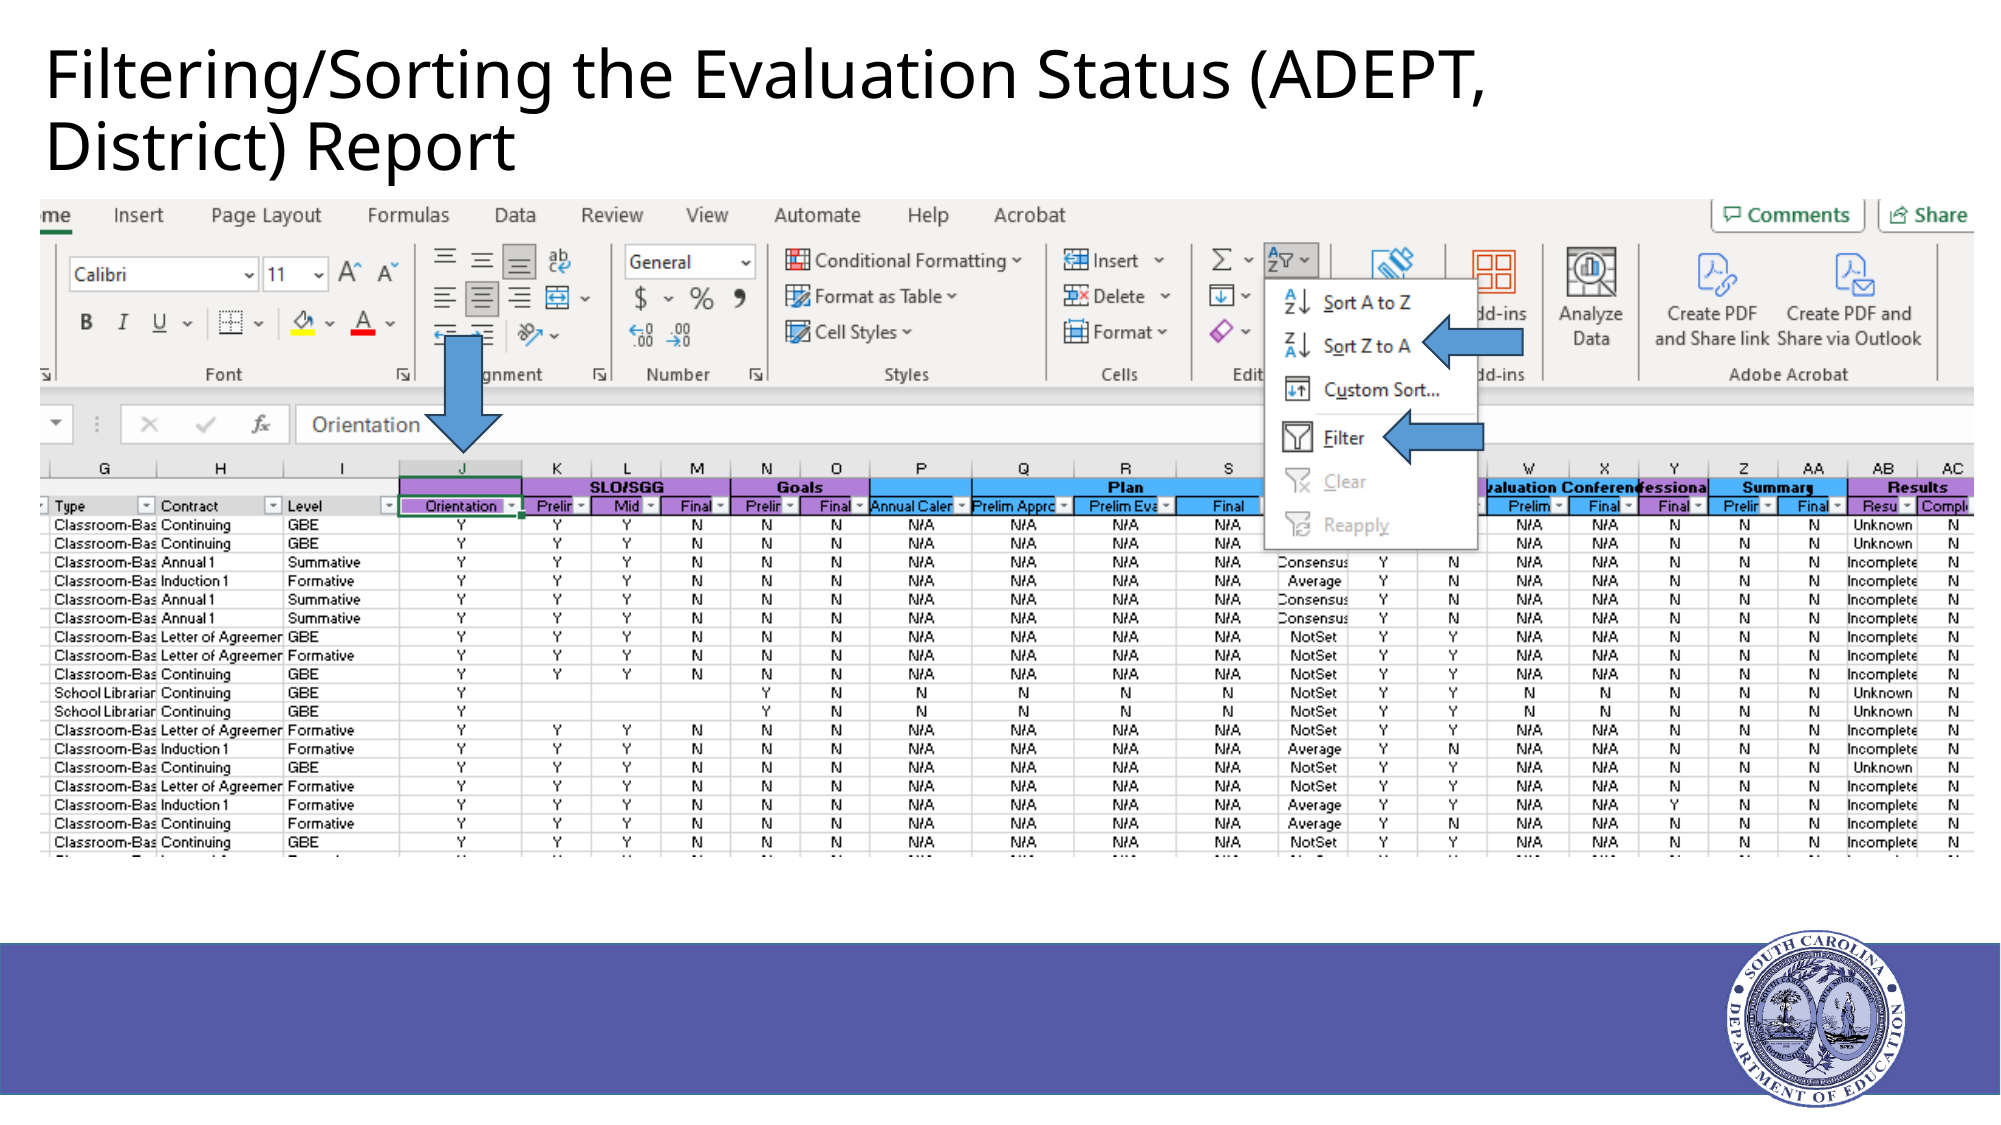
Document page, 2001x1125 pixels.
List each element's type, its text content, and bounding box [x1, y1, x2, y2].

picture [1723, 928, 1907, 1109]
title Filtering/Sorting the Evaluation Status (ADEPT, District) Report [29, 48, 1972, 177]
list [40, 199, 1974, 857]
